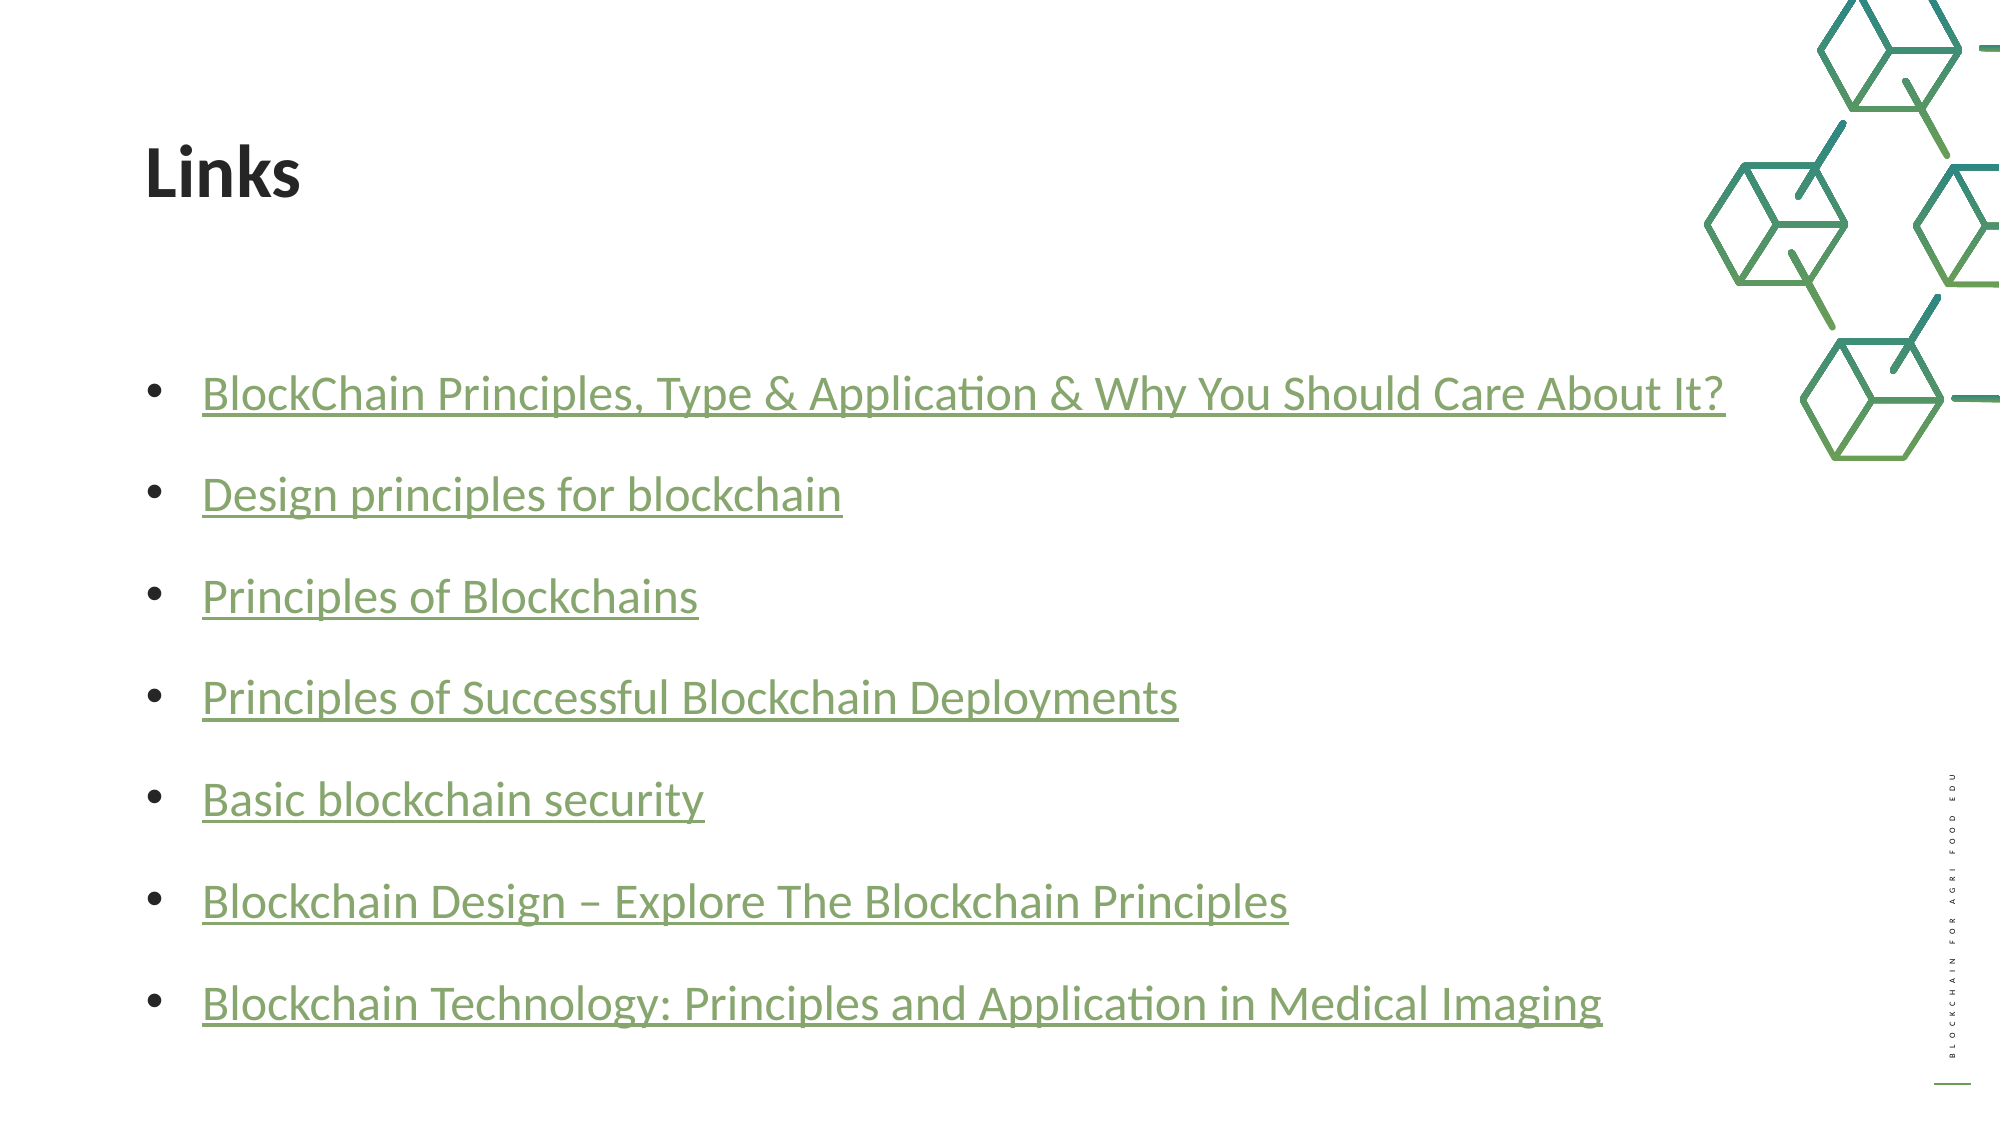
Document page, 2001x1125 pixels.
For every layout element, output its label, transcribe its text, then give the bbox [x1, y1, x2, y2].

list BlockChain Principles, Type & Application & Why You Should Care About It? Design principles for blockchain Principles of Blockchains Principles of Successful Blockchain Deployments Basic blockchain security Blockchain Design – Explore The Blockchain Principles Blockchain Technology: Principles and Application in Medical Imaging [130, 348, 1869, 1035]
list Links [130, 124, 1704, 337]
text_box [1704, 0, 2000, 461]
